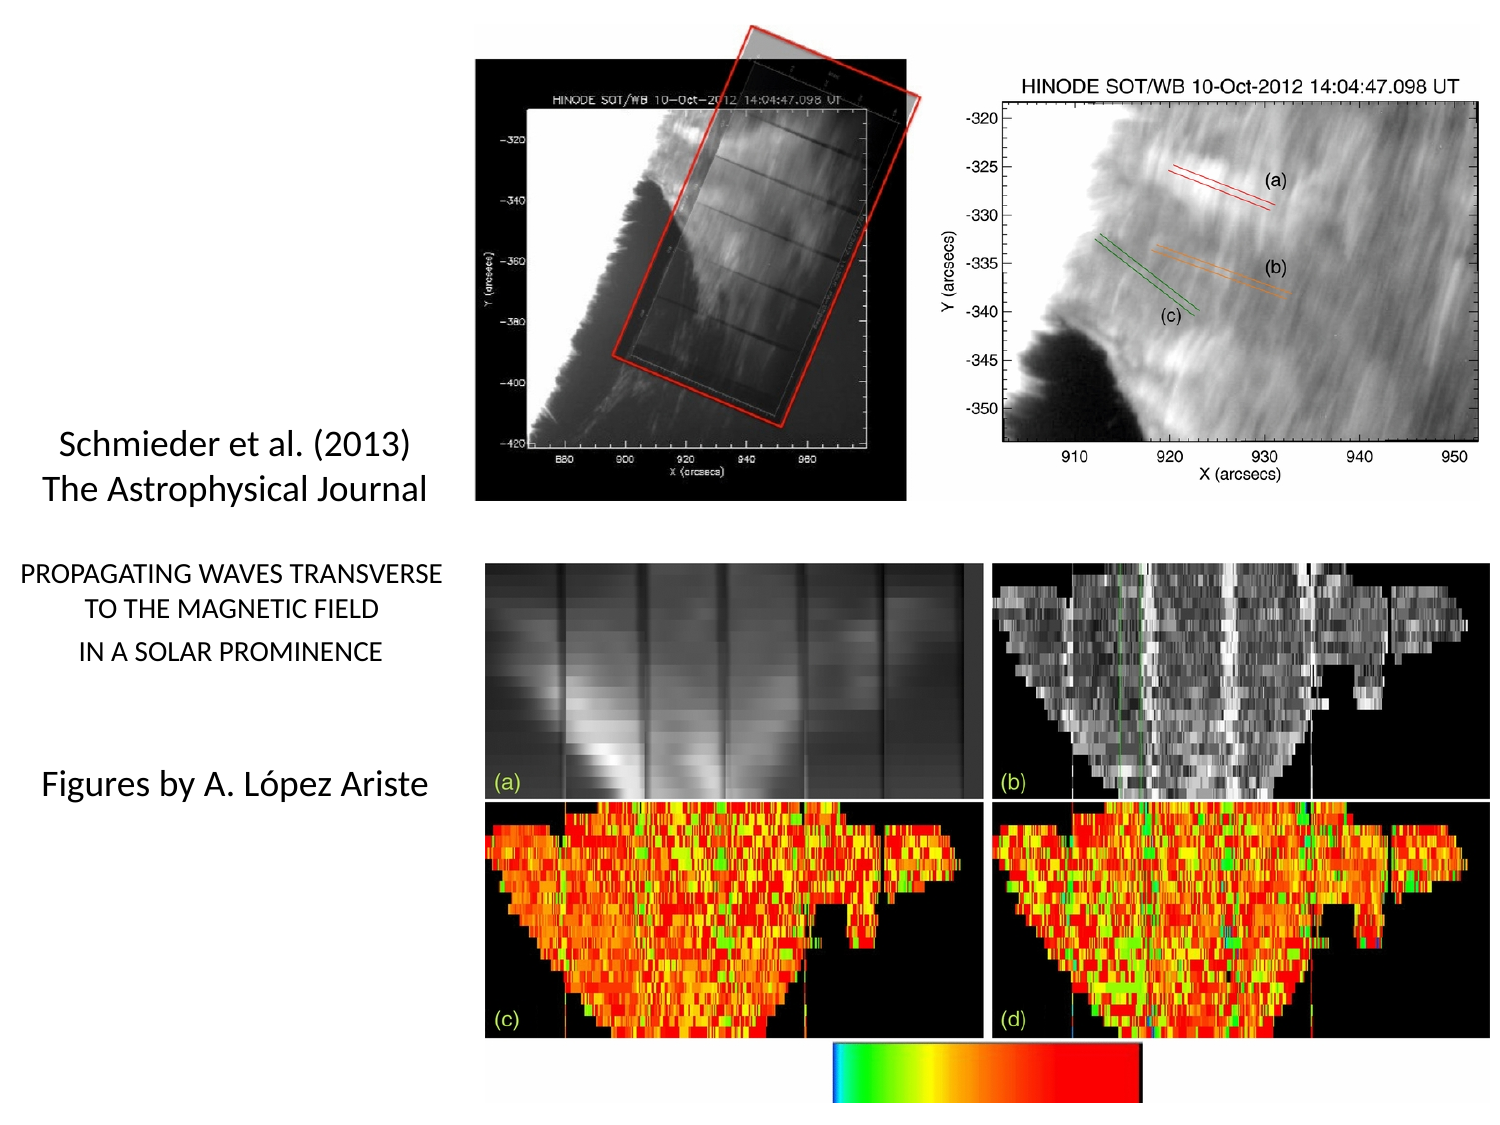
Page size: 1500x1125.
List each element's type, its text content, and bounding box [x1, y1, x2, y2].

text_box Schmieder et al. (2013) The Astrophysical Journal PROPAGATING WAVES TRANSVERSE TO THE MAGNETIC FIELD IN A SOLAR PROMINENCE Figures by A. López Ariste [5, 411, 465, 857]
picture [484, 562, 1491, 1103]
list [474, 24, 1481, 501]
